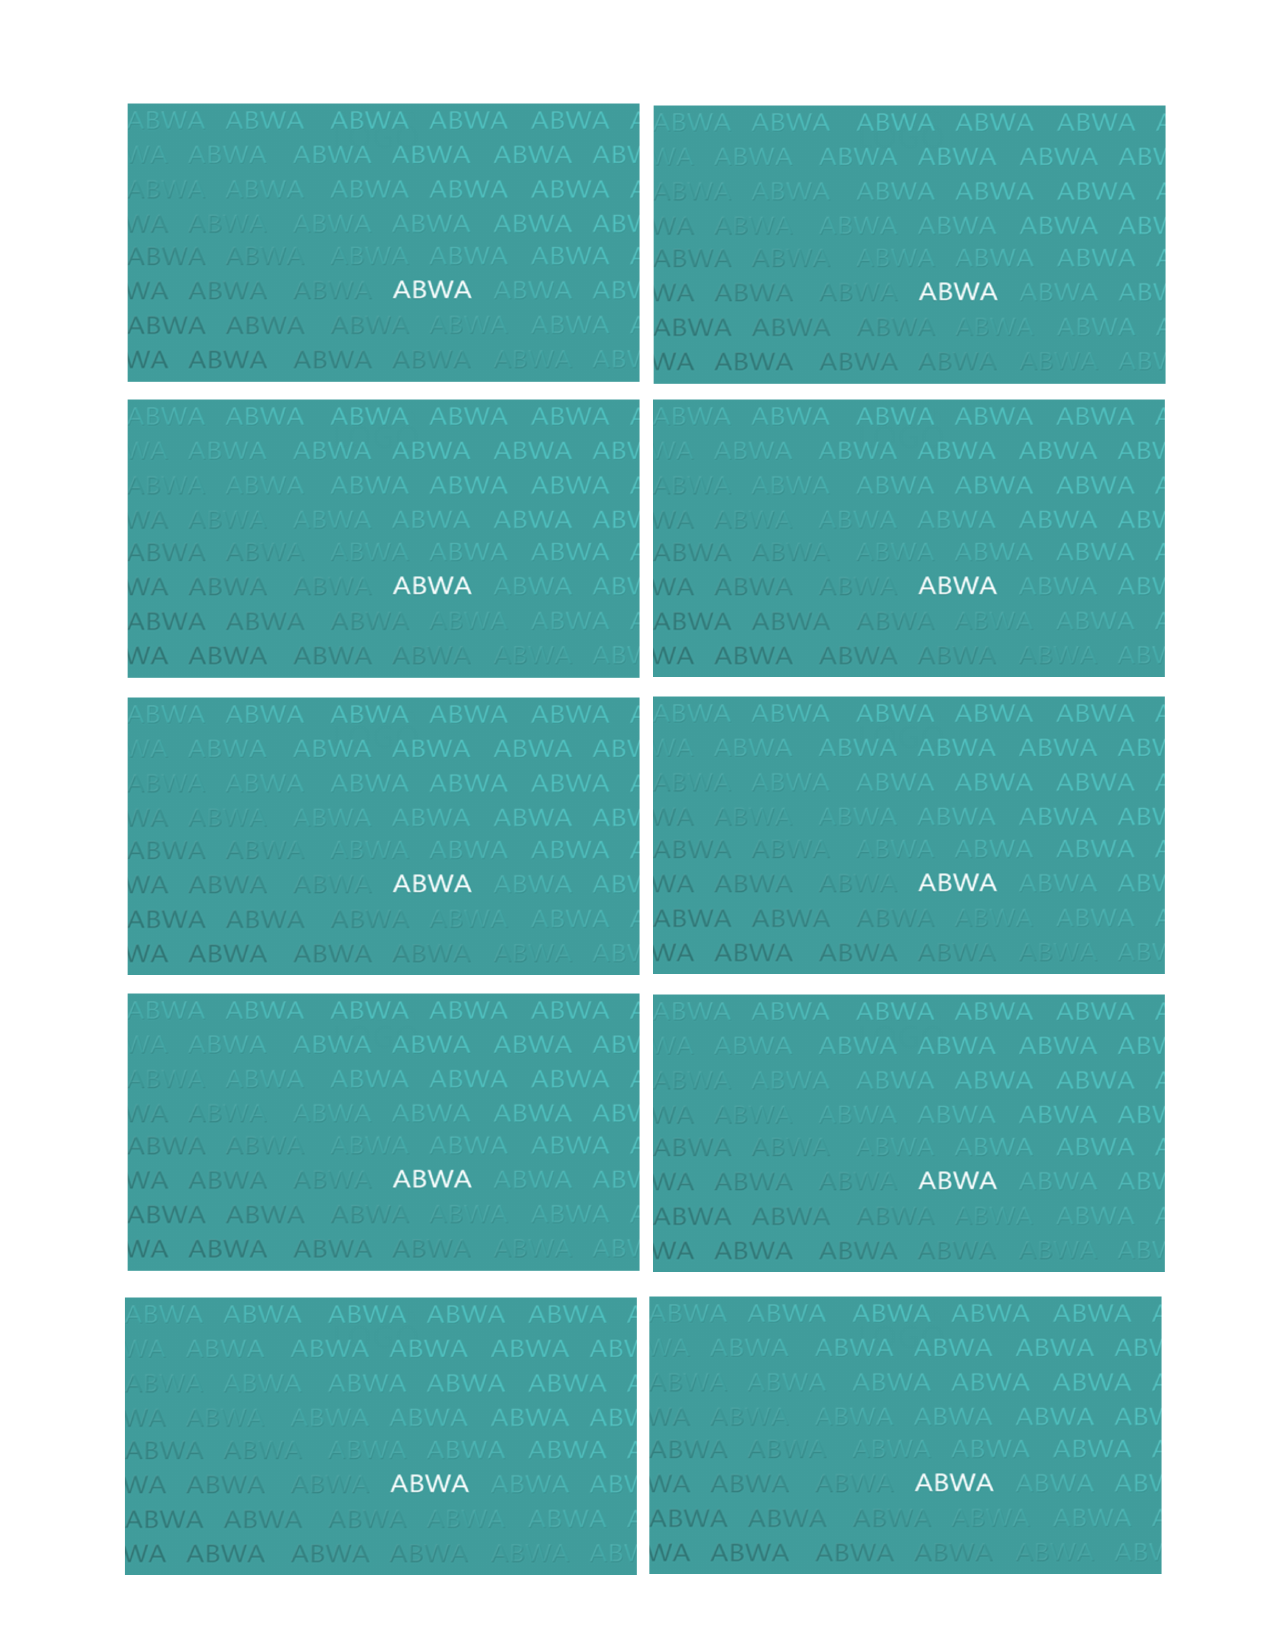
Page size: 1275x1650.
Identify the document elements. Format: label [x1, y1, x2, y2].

picture [241, 0, 523, 1650]
picture [766, 0, 1049, 1650]
